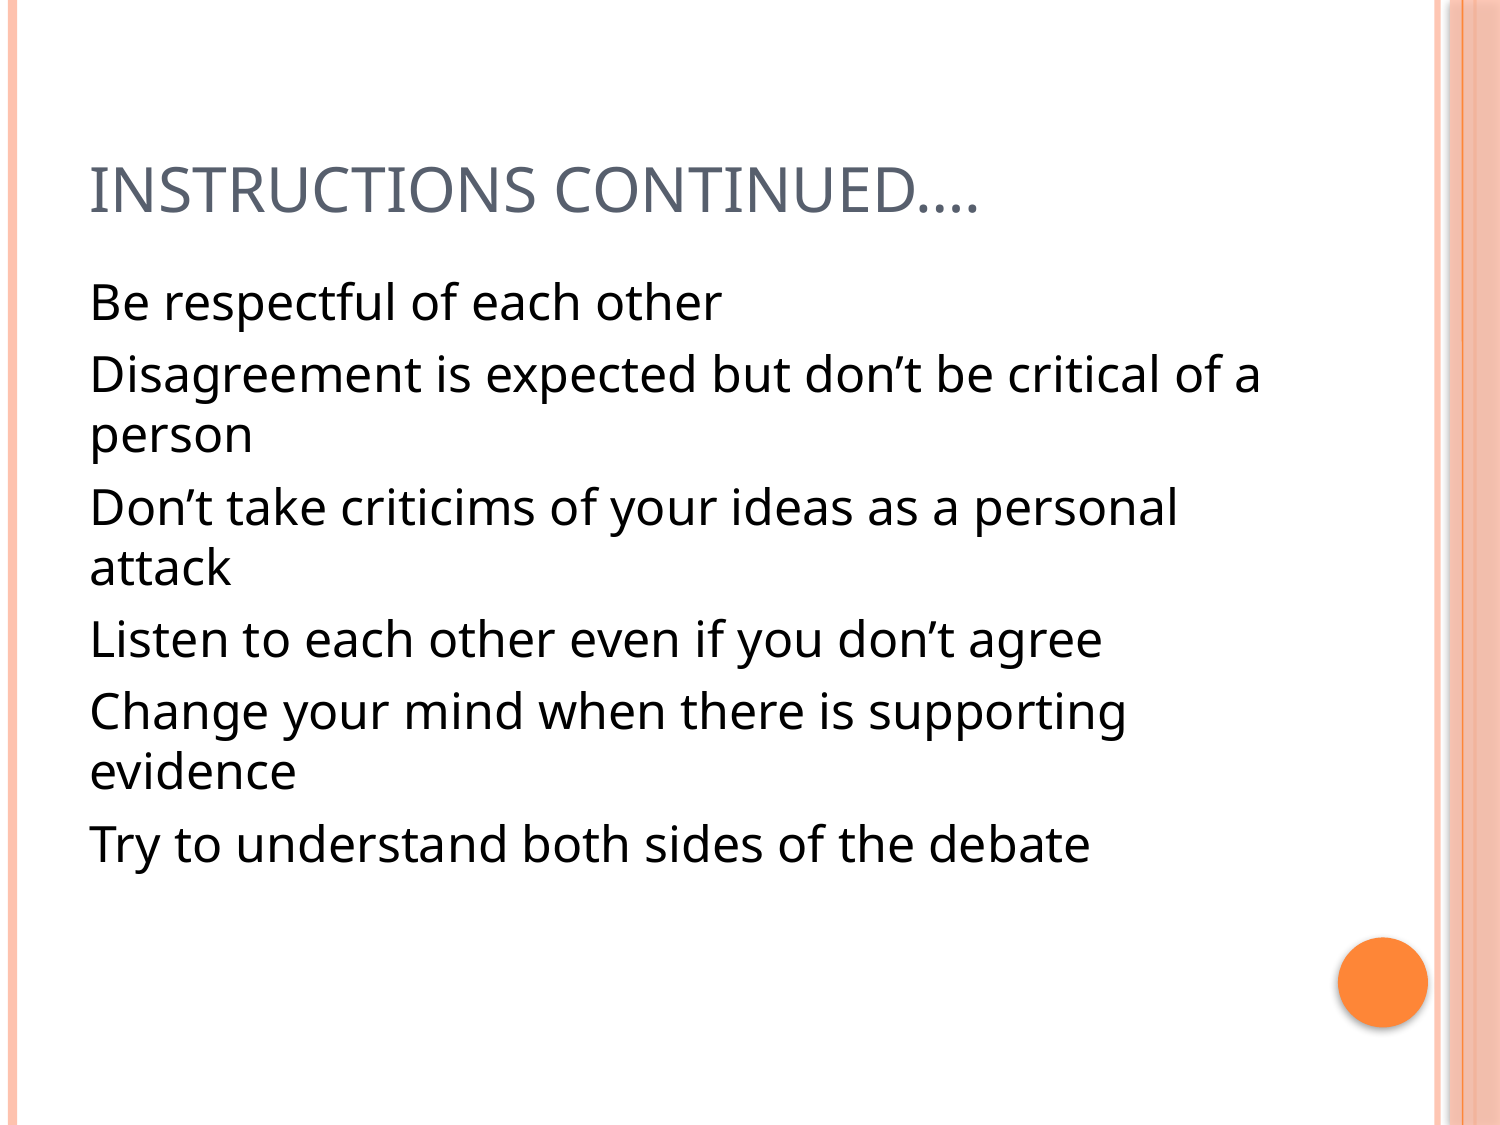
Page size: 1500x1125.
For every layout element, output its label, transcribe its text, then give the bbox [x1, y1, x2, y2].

title Instructions continued…. [75, 45, 1300, 233]
list Be respectful of each other Disagreement is expected but don’t be critical of a person Don’t take criticims of your ideas as a personal attack Listen to each other even if you don’t agree Change your mind when there is supporting evidence Try to understand both sides of the debate [75, 262, 1300, 1062]
